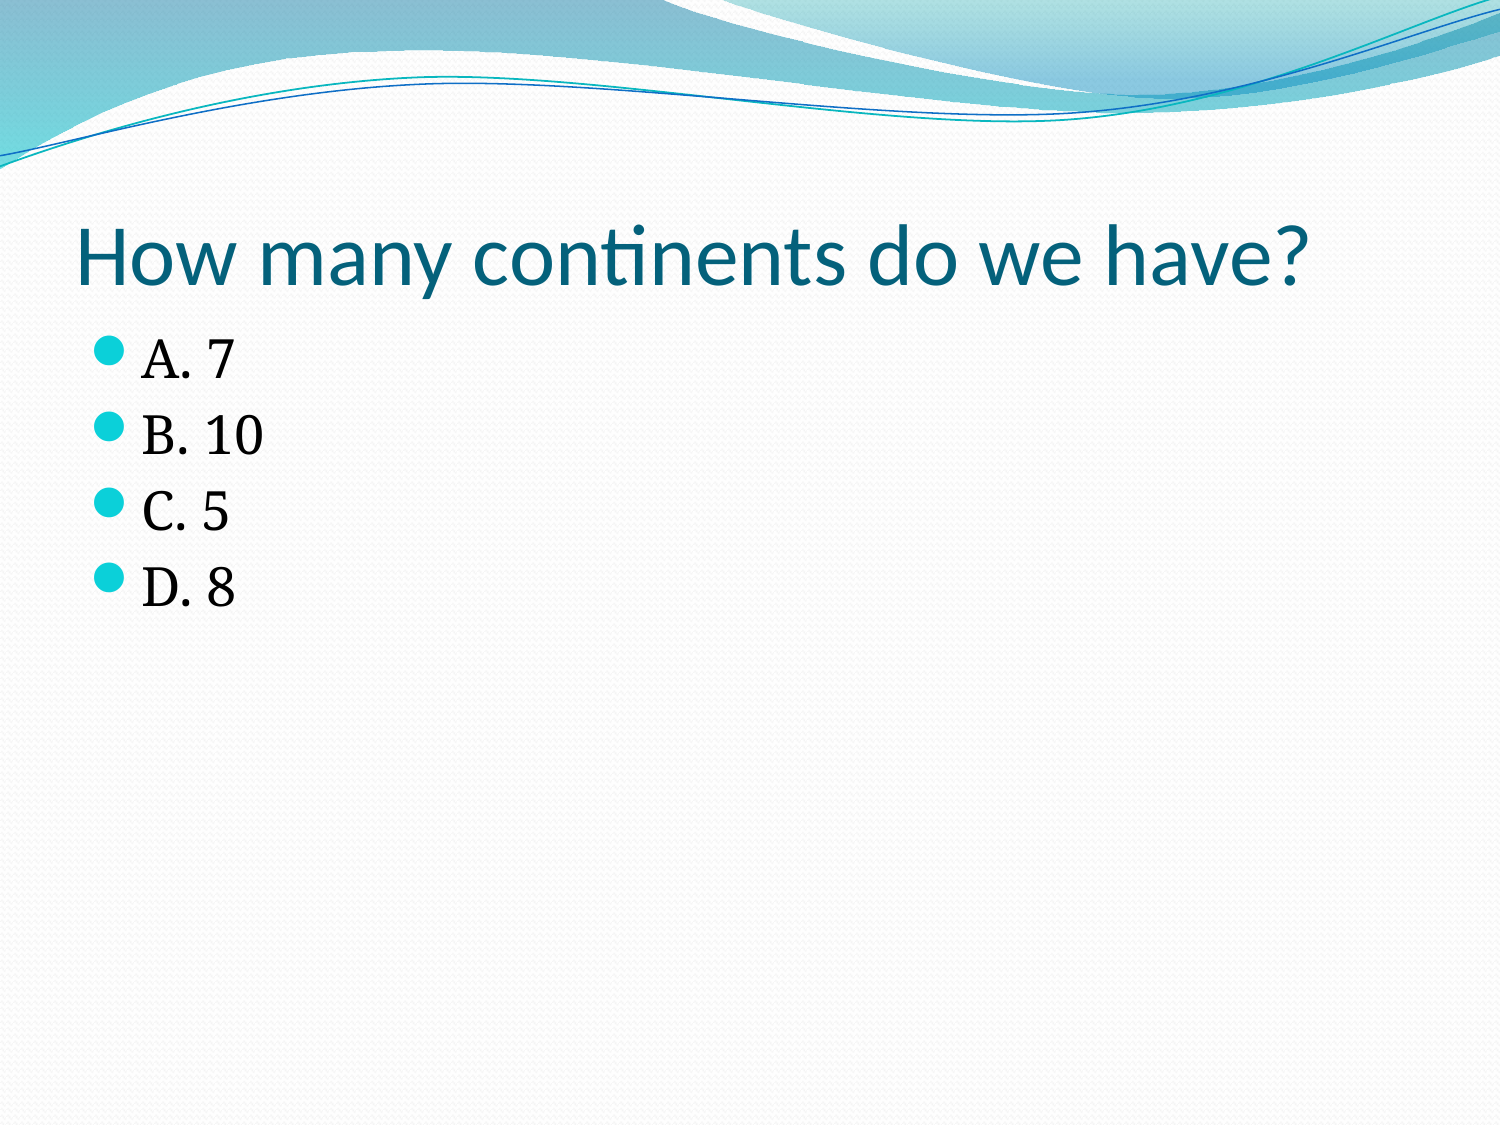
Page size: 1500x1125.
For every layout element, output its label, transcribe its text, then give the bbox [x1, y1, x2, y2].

title How many continents do we have? [75, 115, 1425, 303]
list A. 7 B. 10 C. 5 D. 8 [75, 317, 1425, 1038]
